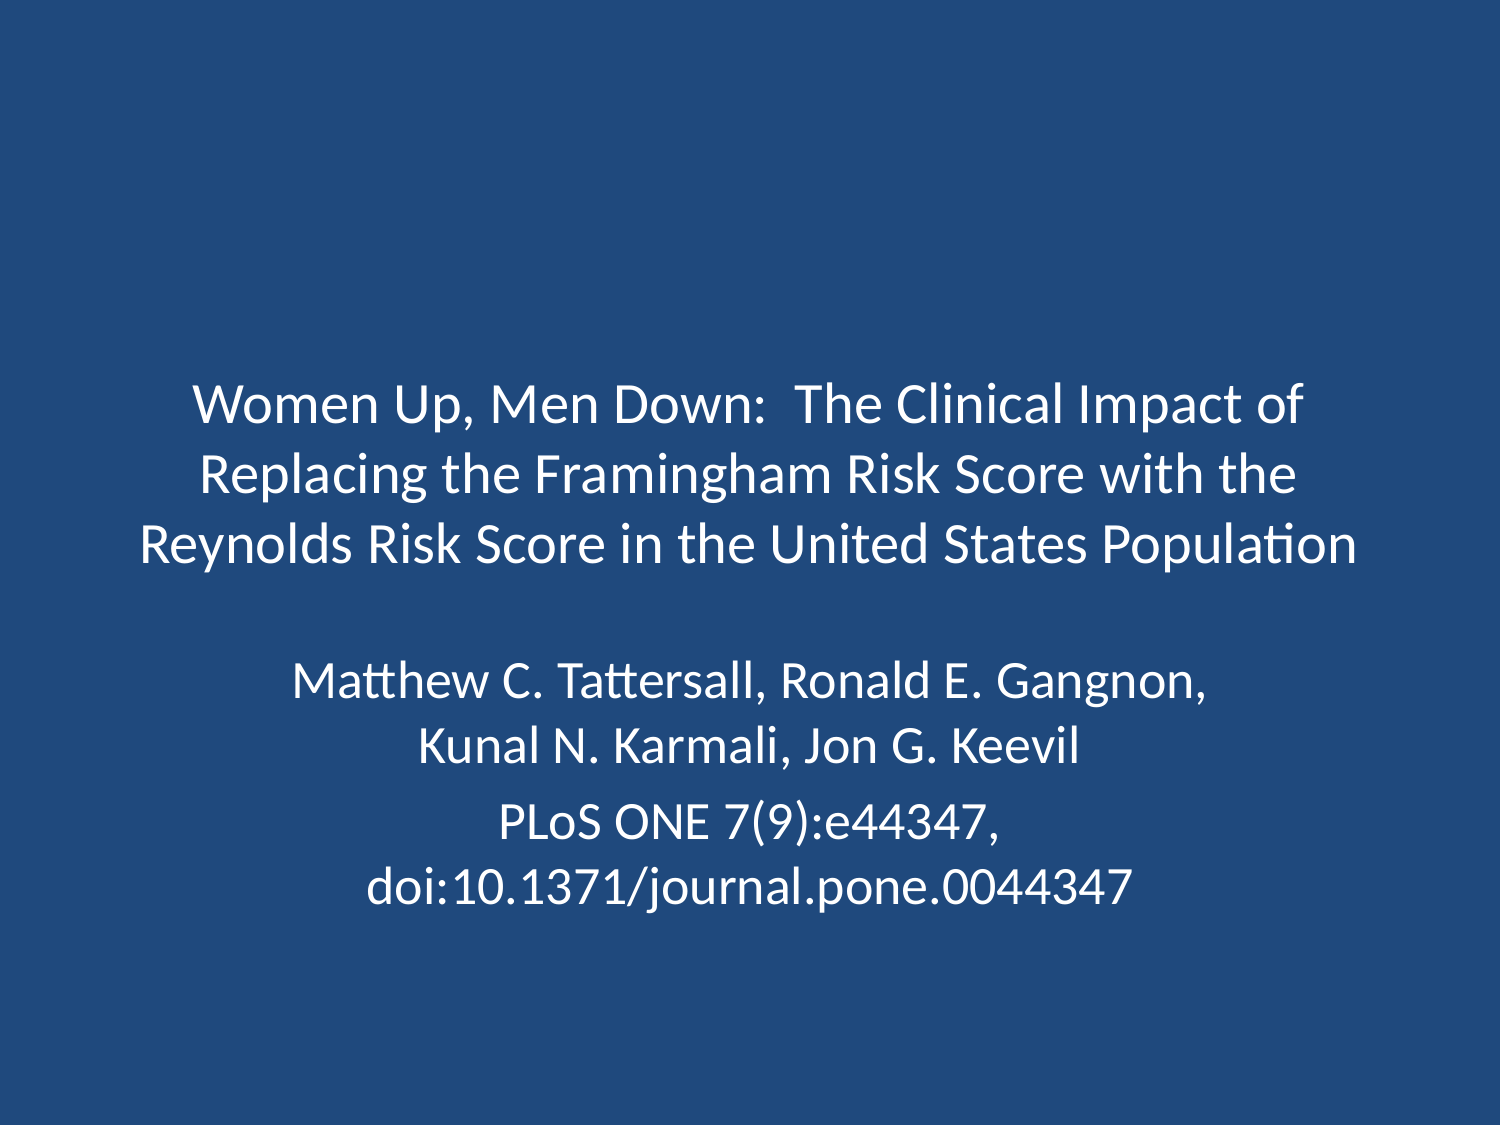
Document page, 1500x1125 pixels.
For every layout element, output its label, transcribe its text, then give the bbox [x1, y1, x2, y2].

subtitle Matthew C. Tattersall, Ronald E. Gangnon, Kunal N. Karmali, Jon G. Keevil PLoS ONE 7(9):e44347, doi:10.1371/journal.pone.0044347 [225, 637, 1275, 925]
title Women Up, Men Down: The Clinical Impact of Replacing the Framingham Risk Score with the Reynolds Risk Score in the United States Population [112, 349, 1388, 591]
